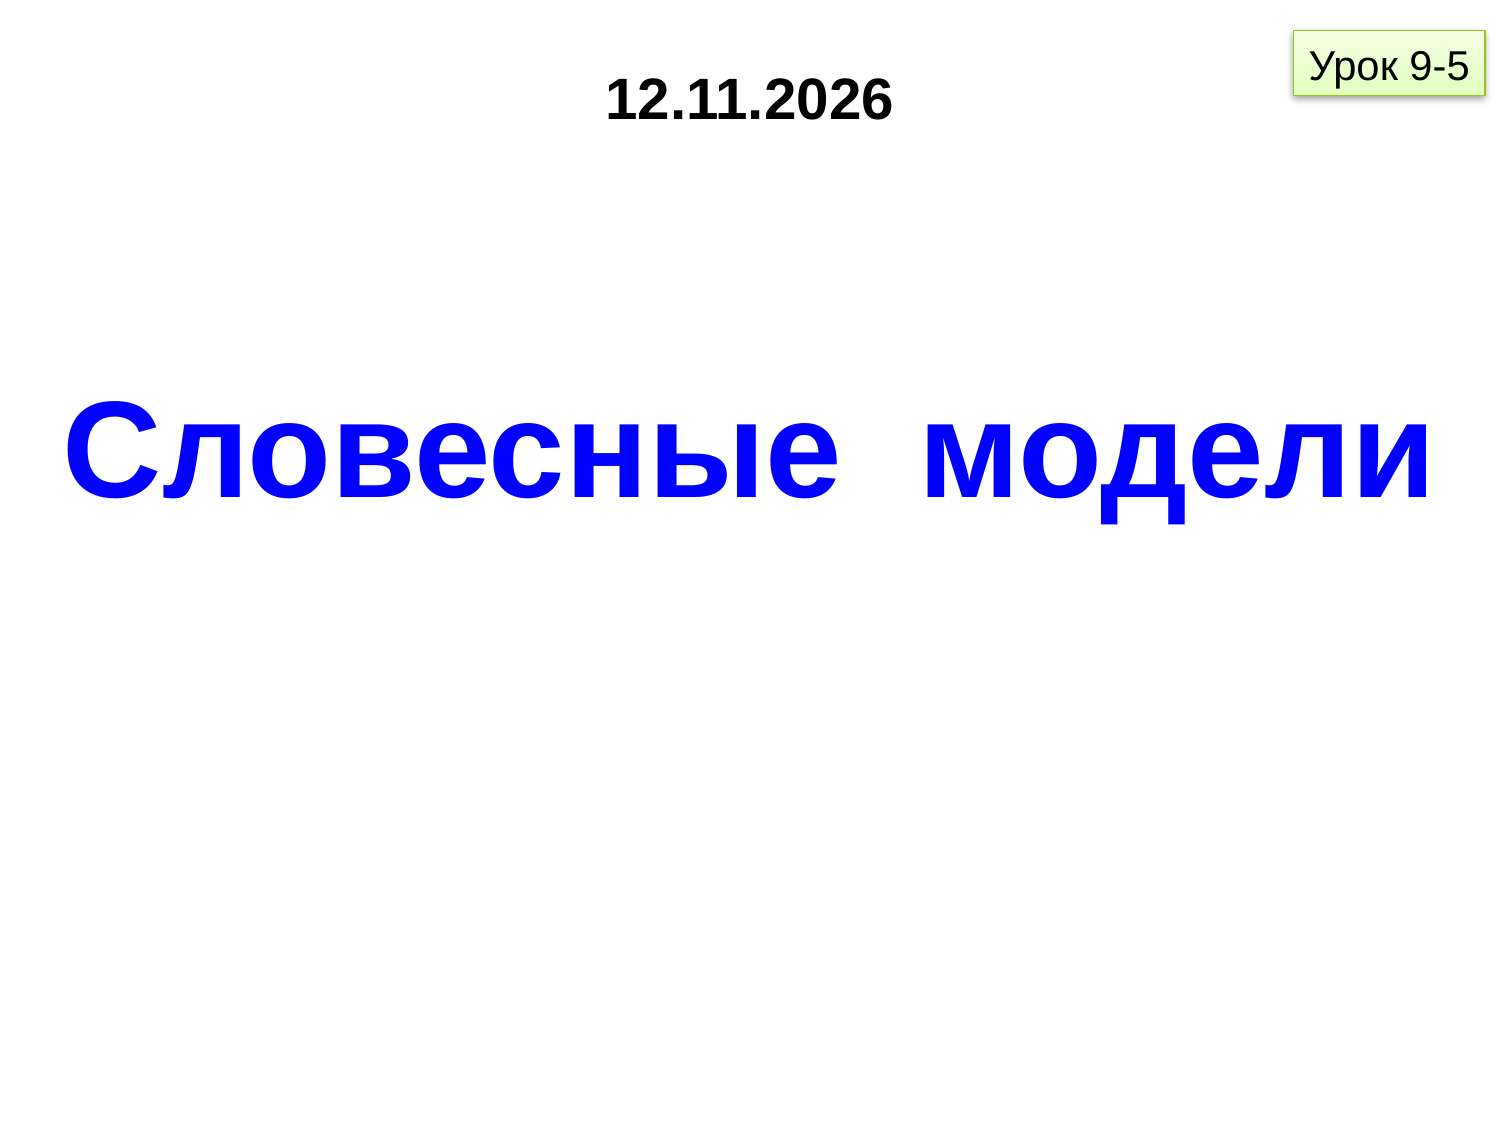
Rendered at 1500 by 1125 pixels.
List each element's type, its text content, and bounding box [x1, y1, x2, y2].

text_box Словесные модели [32, 352, 1467, 533]
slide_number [575, 66, 925, 127]
text_box Урок 9-5 [1293, 30, 1486, 96]
